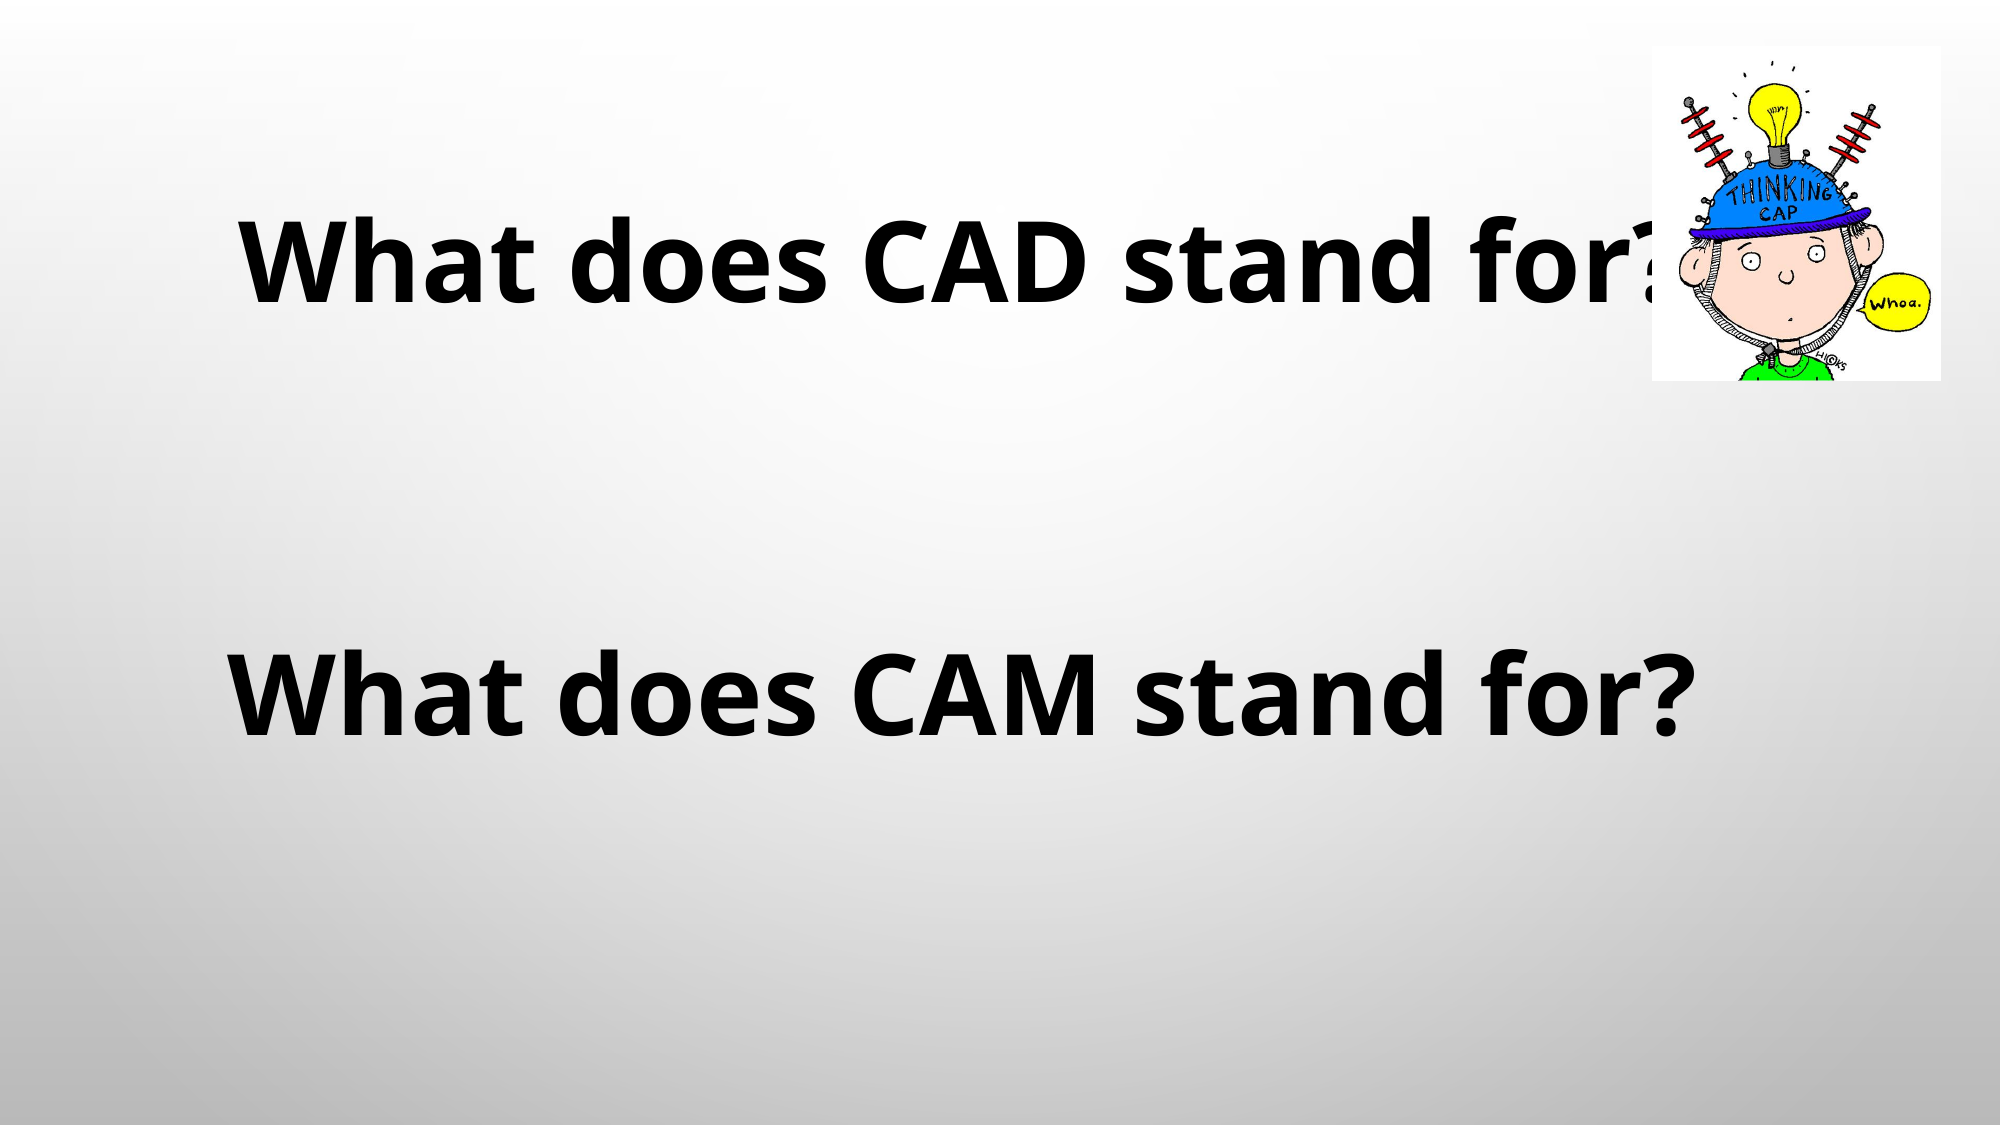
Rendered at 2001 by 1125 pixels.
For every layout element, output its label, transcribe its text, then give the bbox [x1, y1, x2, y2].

text_box What does CAD stand for? [223, 182, 1646, 333]
text_box What does CAM stand for? [212, 615, 1714, 766]
picture [0, 0, 2000, 1125]
